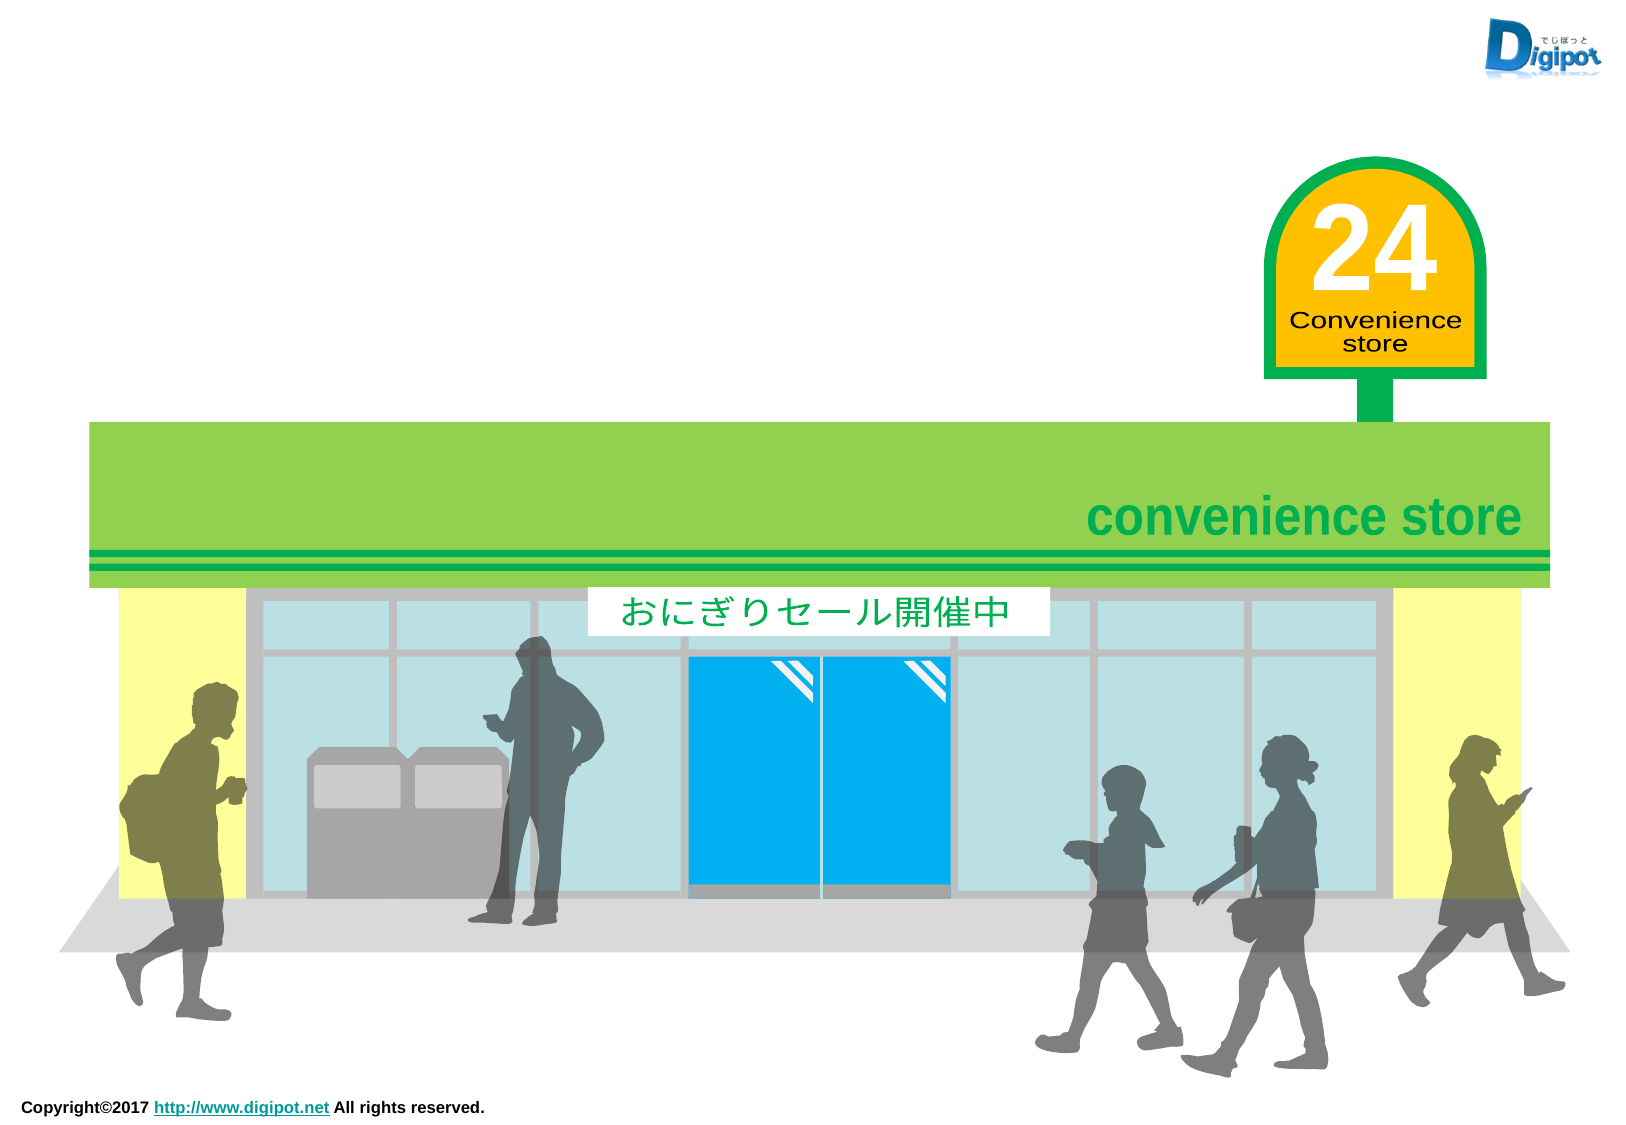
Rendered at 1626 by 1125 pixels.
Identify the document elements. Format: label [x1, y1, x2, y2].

text_box [116, 962, 151, 1007]
text_box [58, 156, 1571, 953]
text_box [175, 962, 232, 1021]
picture [1485, 18, 1602, 82]
text_box [1397, 962, 1441, 1008]
text_box [1035, 962, 1184, 1054]
text_box [1515, 962, 1566, 997]
text_box [1180, 962, 1329, 1078]
